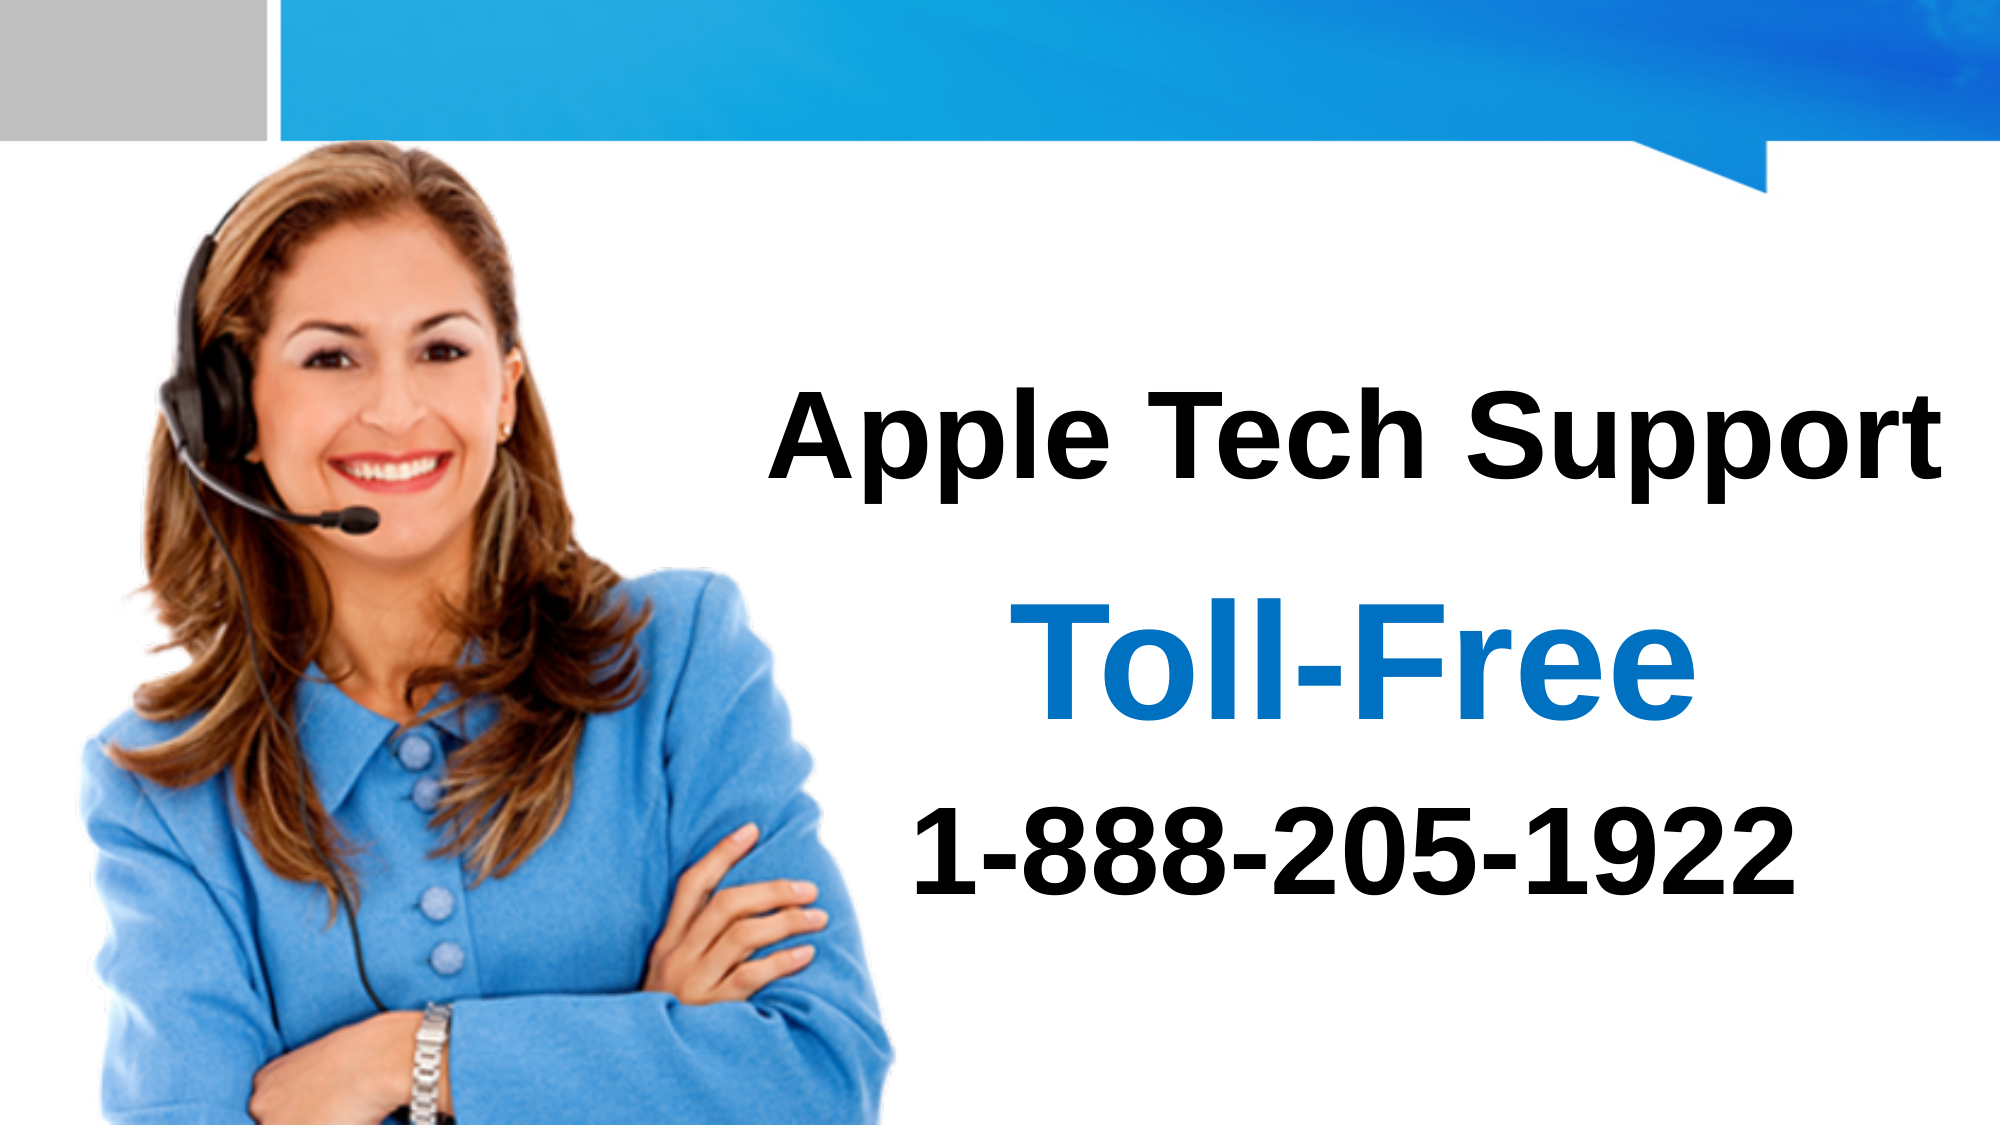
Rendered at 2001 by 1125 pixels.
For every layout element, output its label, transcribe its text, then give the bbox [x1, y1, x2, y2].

text_box Apple Tech Support [930, 345, 1959, 511]
text_box 1-888-205-1922 [930, 762, 1815, 928]
text_box Toll-Free [994, 545, 1716, 761]
picture [0, 0, 2000, 1125]
